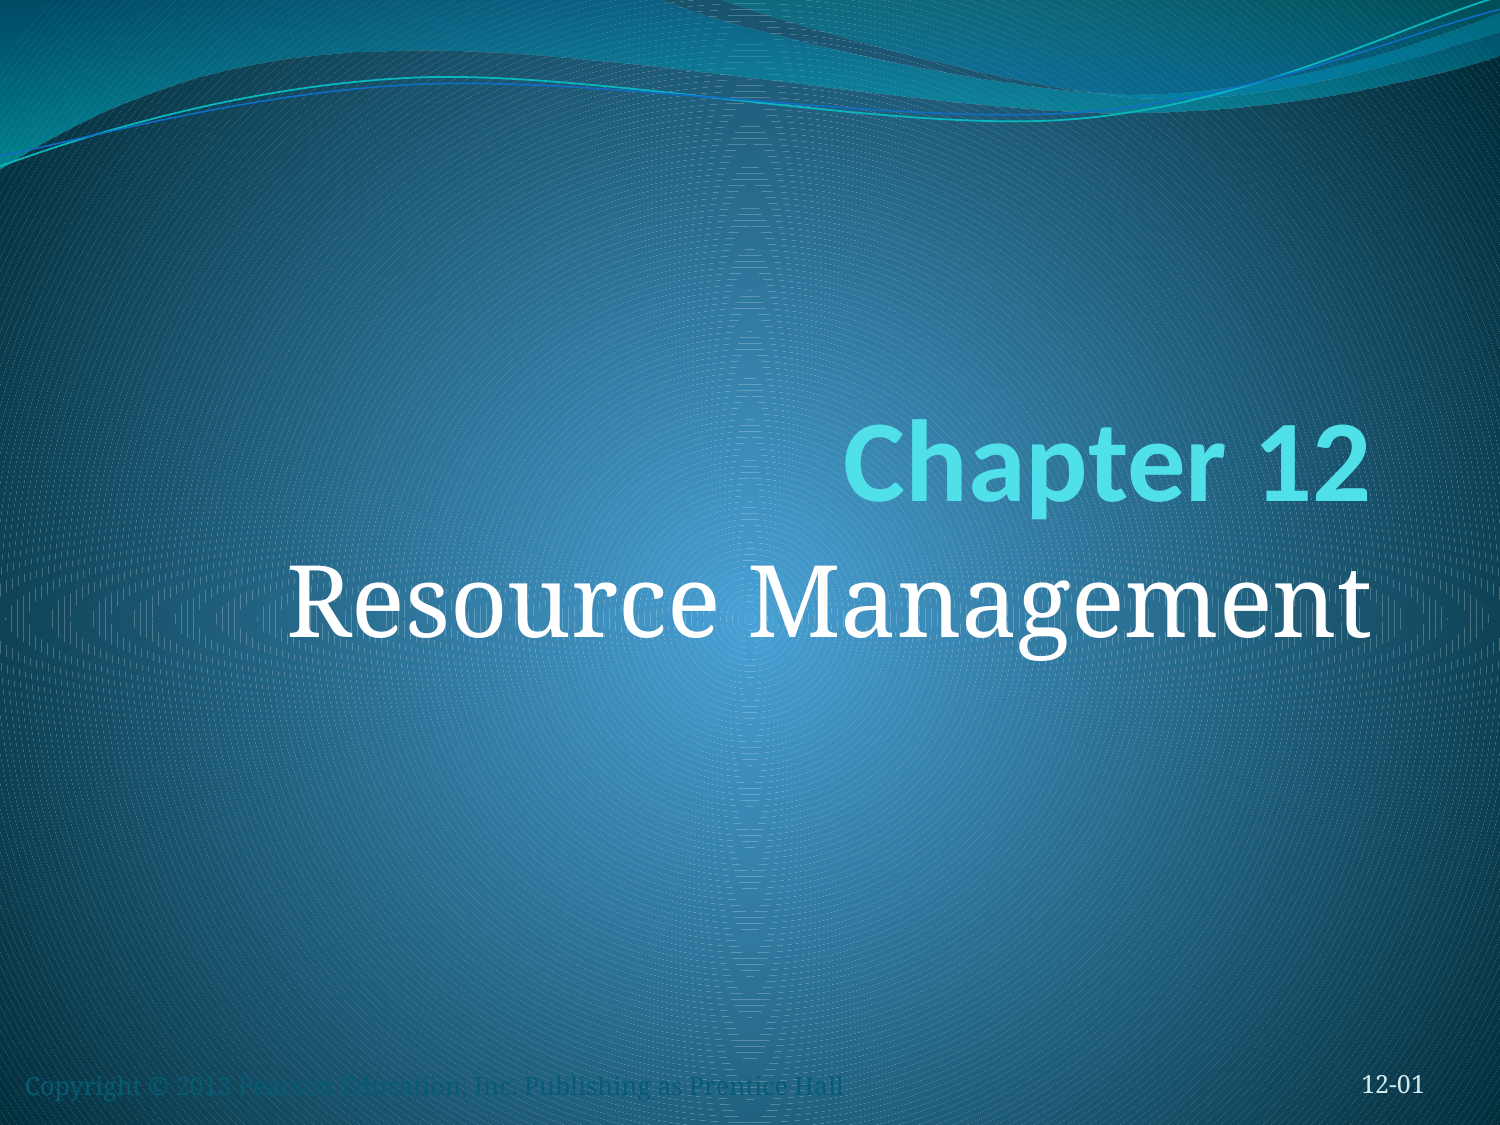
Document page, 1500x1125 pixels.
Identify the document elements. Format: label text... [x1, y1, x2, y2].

slide_number 12-01 [1299, 1042, 1425, 1103]
subtitle Resource Management [87, 529, 1377, 818]
title Chapter 12 [87, 224, 1376, 526]
text_box Copyright © 2013 Pearson Education, Inc. Publishing as Prentice Hall [24, 1062, 988, 1100]
